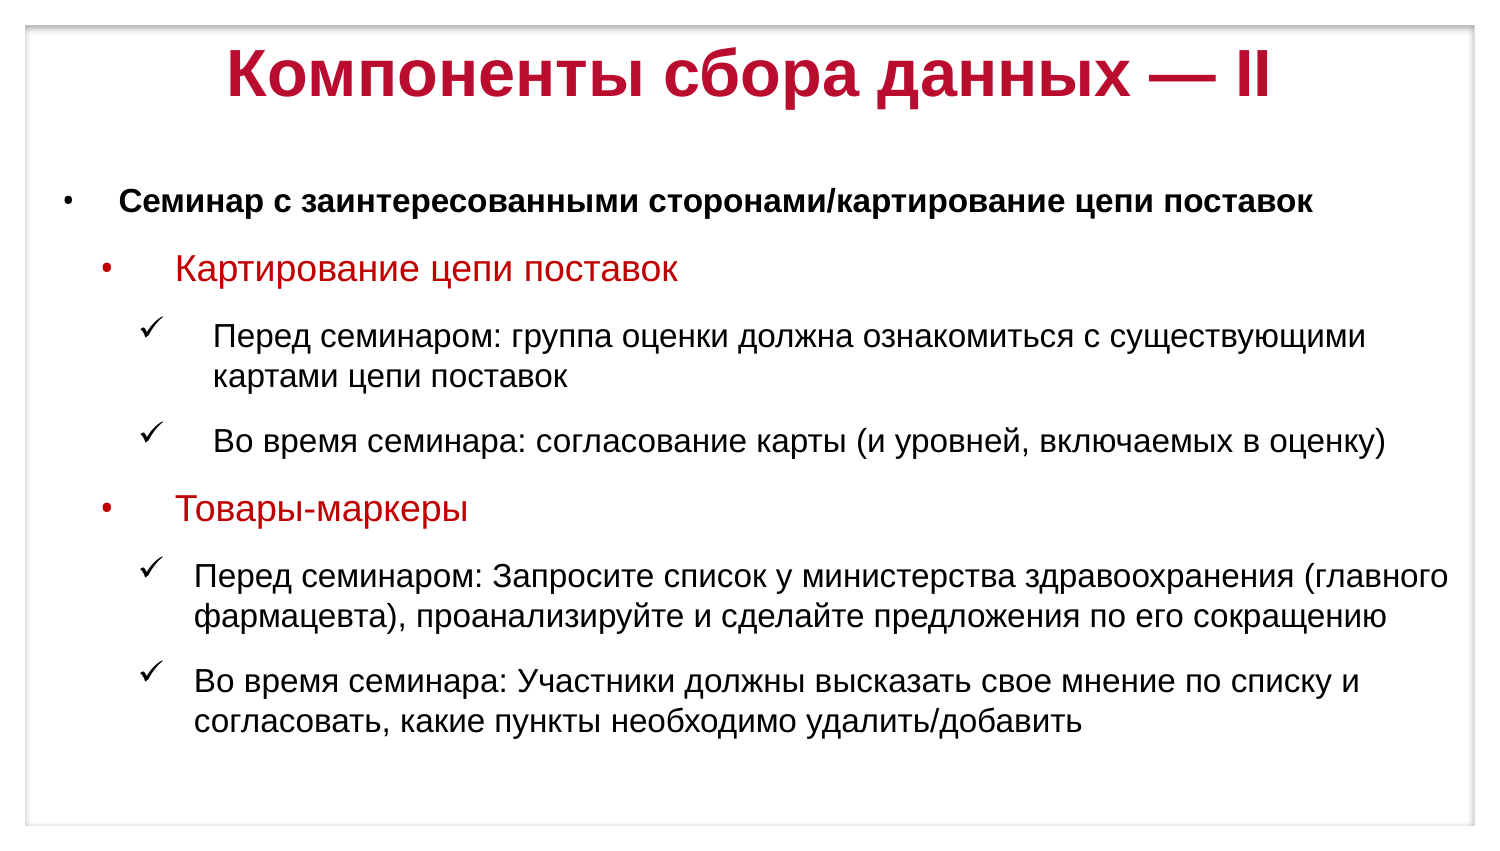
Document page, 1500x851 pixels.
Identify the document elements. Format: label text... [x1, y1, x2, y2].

text_box Компоненты сбора данных ― II [0, 22, 1500, 118]
list Семинар с заинтересованными сторонами/картирование цепи поставок Картирование цепи поставок Перед семинаром: группа оценки должна ознакомиться с существующими картами цепи поставок Во время семинара: согласование карты (и уровней, включаемых в оценку) Товары-маркеры Перед семинаром: Запросите список у министерства здравоохранения (главного фармацевта), проанализируйте и сделайте предложения по его сокращению Во время семинара: Участники должны высказать свое мнение по списку и согласовать, какие пункты необходимо удалить/добавить [28, 171, 1467, 851]
